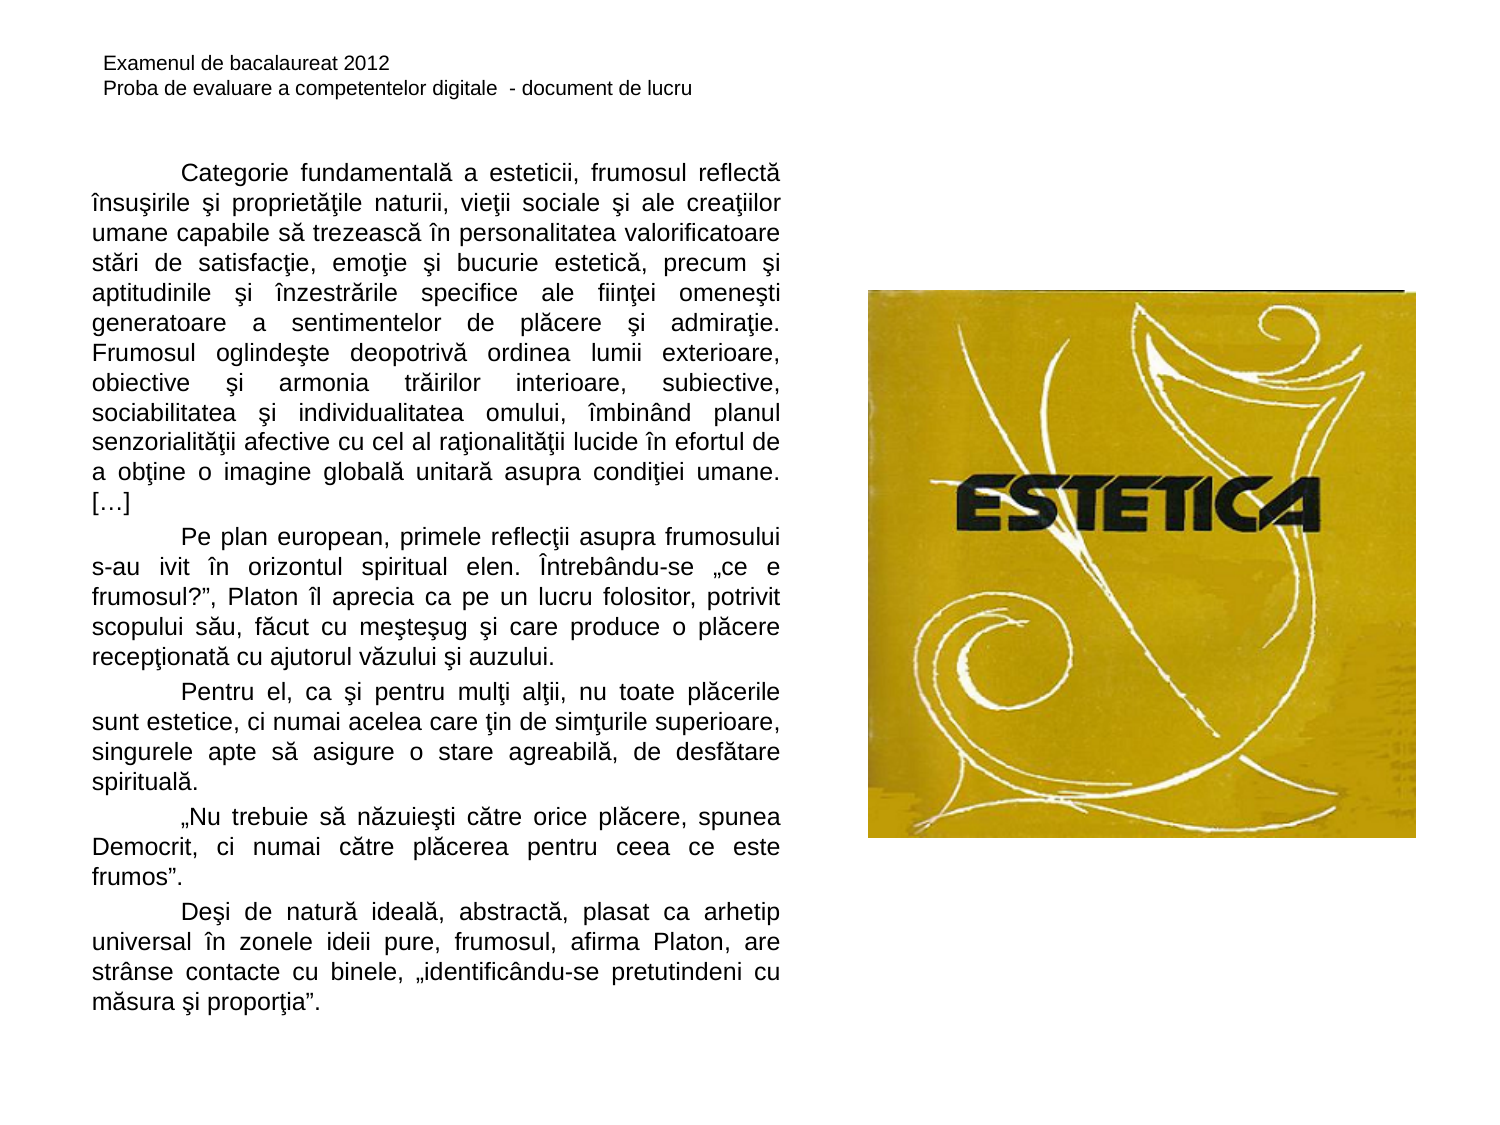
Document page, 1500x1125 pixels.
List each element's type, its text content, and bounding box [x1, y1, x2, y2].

text_box Examenul de bacalaureat 2012 Proba de evaluare a competentelor digitale - document de lucru [88, 42, 1459, 143]
picture [867, 290, 1416, 838]
list Categorie fundamentală a esteticii, frumosul reflectă însuşirile şi proprietăţile naturii, vieţii sociale şi ale creaţiilor umane capabile să trezească în personalitatea valorificatoare stări de satisfacţie, emoţie şi bucurie estetică, precum şi aptitudinile şi înzestrările specifice ale fiinţei omeneşti generatoare a sentimentelor de plăcere şi admiraţie. Frumosul oglindeşte deopotrivă ordinea lumii exterioare, obiective şi armonia trăirilor interioare, subiective, sociabilitatea şi individualitatea omului, îmbinând planul senzorialităţii afective cu cel al raţionalităţii lucide în efortul de a obţine o imagine globală unitară asupra condiţiei umane. […] Pe plan european, primele reflecţii asupra frumosului s-au ivit în orizontul spiritual elen. Întrebându-se „ce e frumosul?”, Platon îl aprecia ca pe un lucru folositor, potrivit scopului său, făcut cu meşteşug şi care produce o plăcere recepţionată cu ajutorul văzului şi auzului. Pentru el, ca şi pentru mulţi alţii, nu toate plăcerile sunt estetice, ci numai acelea care ţin de simţurile superioare, singurele apte să asigure o stare agreabilă, de desfătare spirituală. „Nu trebuie să năzuieşti către orice plăcere, spunea Democrit, ci numai către plăcerea pentru ceea ce este frumos”. Deşi de natură ideală, abstractă, plasat ca arhetip universal în zonele ideii pure, frumosul, afirma Platon, are strânse contacte cu binele, „identificându-se pretutindeni cu măsura şi proporţia”. [76, 148, 798, 1061]
